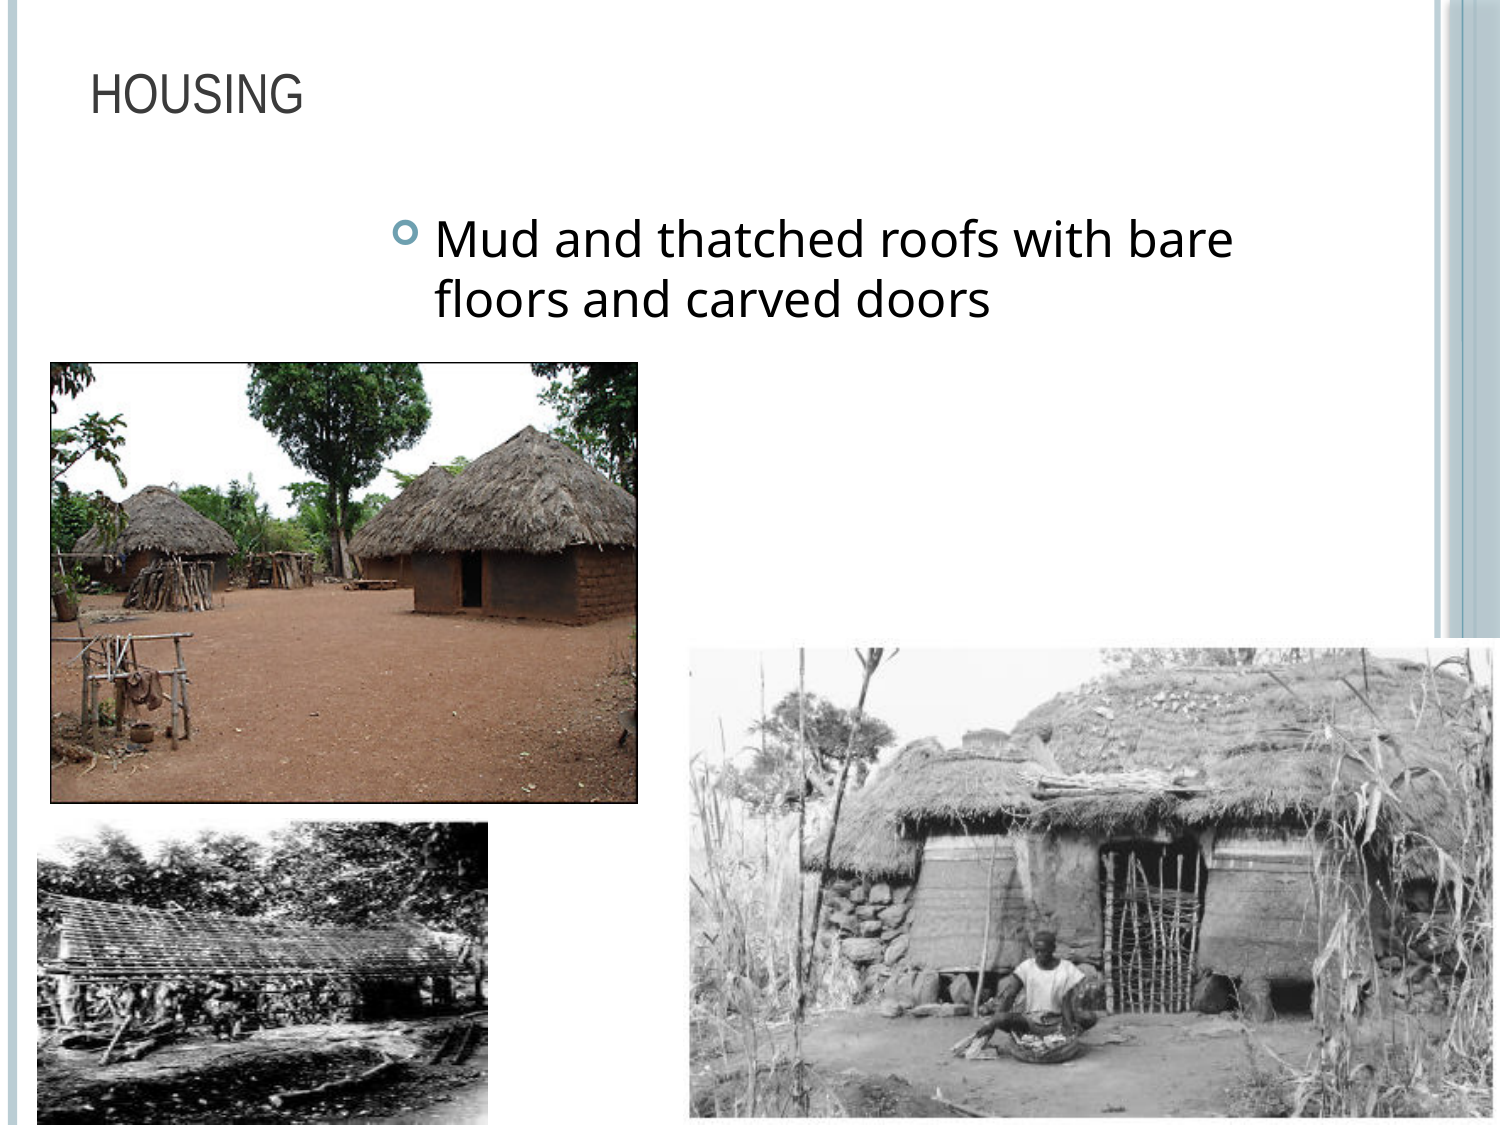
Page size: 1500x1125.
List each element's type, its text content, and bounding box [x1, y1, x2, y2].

list Mud and thatched roofs with bare floors and carved doors [375, 200, 1375, 675]
picture [36, 818, 488, 1125]
picture [49, 361, 638, 805]
picture [683, 638, 1500, 1125]
title Housing [75, 50, 1300, 133]
